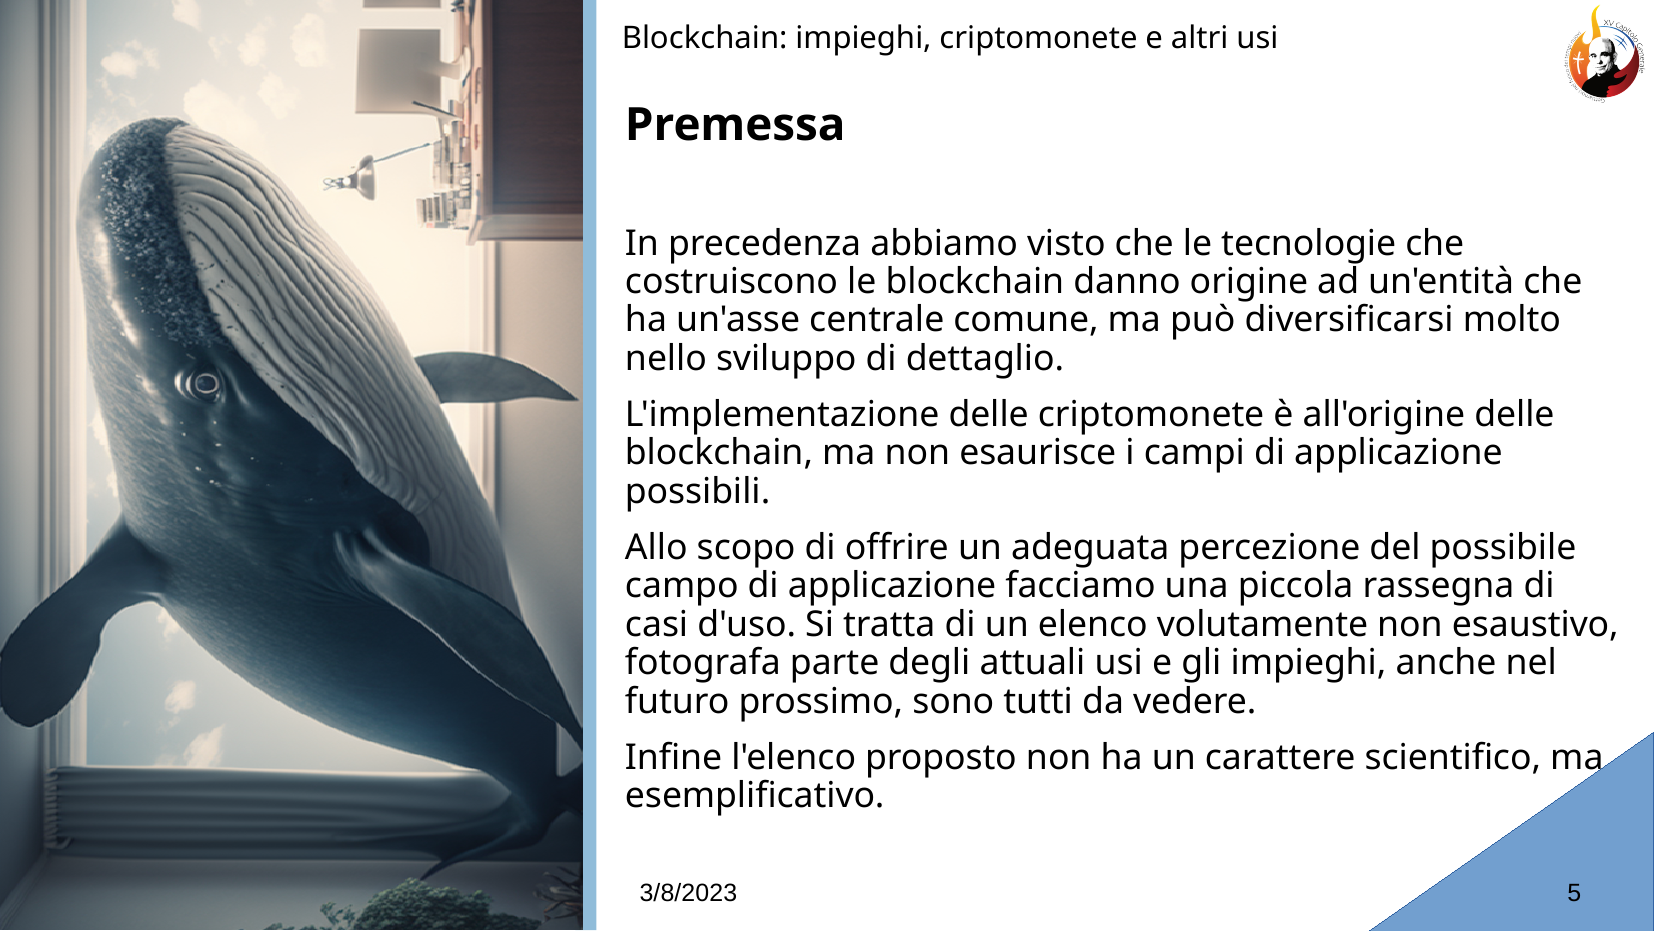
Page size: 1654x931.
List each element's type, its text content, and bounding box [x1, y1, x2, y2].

picture [1563, 4, 1646, 103]
picture [0, 0, 583, 930]
list In precedenza abbiamo visto che le tecnologie che costruiscono le blockchain danno origine ad un'entità che ha un'asse centrale comune, ma può diversificarsi molto nello sviluppo di dettaglio. L'implementazione delle criptomonete è all'origine delle blockchain, ma non esaurisce i campi di applicazione possibili. Allo scopo di offrire un adeguata percezione del possibile campo di applicazione facciamo una piccola rassegna di casi d'uso. Si tratta di un elenco volutamente non esaustivo, fotografa parte degli attuali usi e gli impieghi, anche nel futuro prossimo, sono tutti da vedere. Infine l'elenco proposto non ha un carattere scientifico, ma esemplificativo. [624, 224, 1621, 827]
text_box Blockchain: impieghi, criptomonete e altri usi [607, 9, 1406, 63]
title Premessa [624, 94, 1621, 208]
